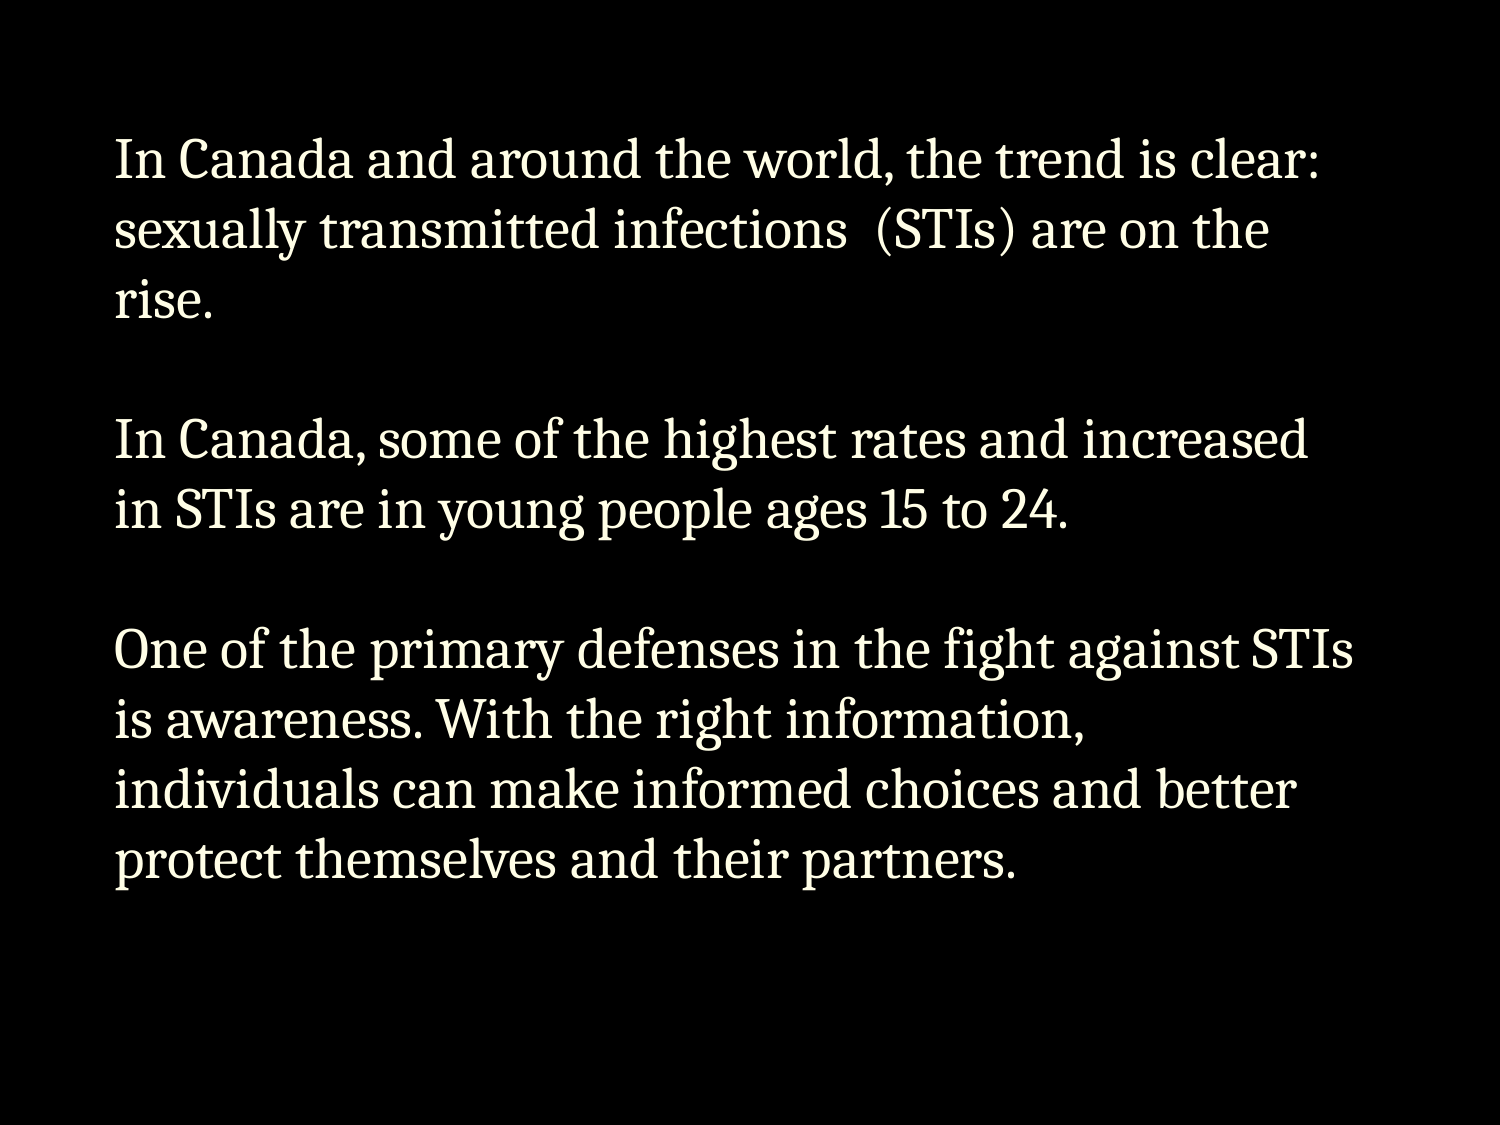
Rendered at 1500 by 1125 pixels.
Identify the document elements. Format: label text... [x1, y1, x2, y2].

text_box In Canada and around the world, the trend is clear: sexually transmitted infections (STIs) are on the rise. In Canada, some of the highest rates and increased in STIs are in young people ages 15 to 24. One of the primary defenses in the fight against STIs is awareness. With the right information, individuals can make informed choices and better protect themselves and their partners. [99, 112, 1375, 897]
